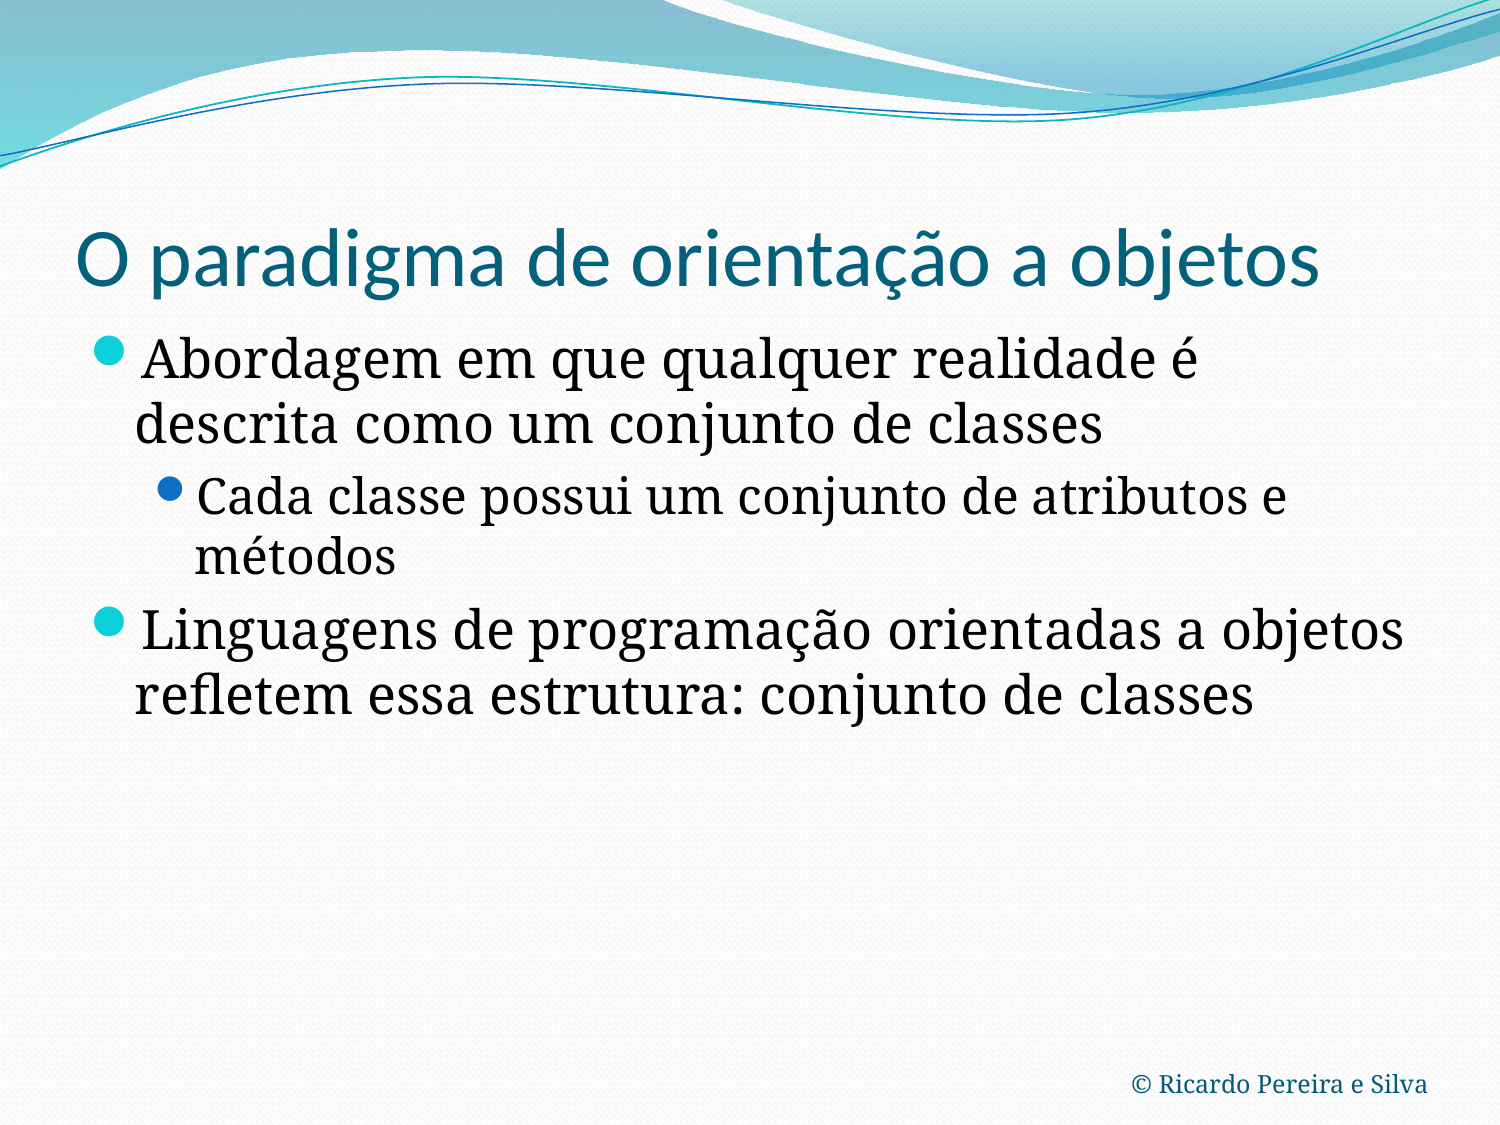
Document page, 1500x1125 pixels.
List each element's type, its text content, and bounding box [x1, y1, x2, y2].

title O paradigma de orientação a objetos [75, 115, 1425, 303]
footer © Ricardo Pereira e Silva [1101, 1042, 1429, 1103]
list Abordagem em que qualquer realidade é descrita como um conjunto de classes Cada classe possui um conjunto de atributos e métodos Linguagens de programação orientadas a objetos refletem essa estrutura: conjunto de classes [75, 317, 1425, 1038]
